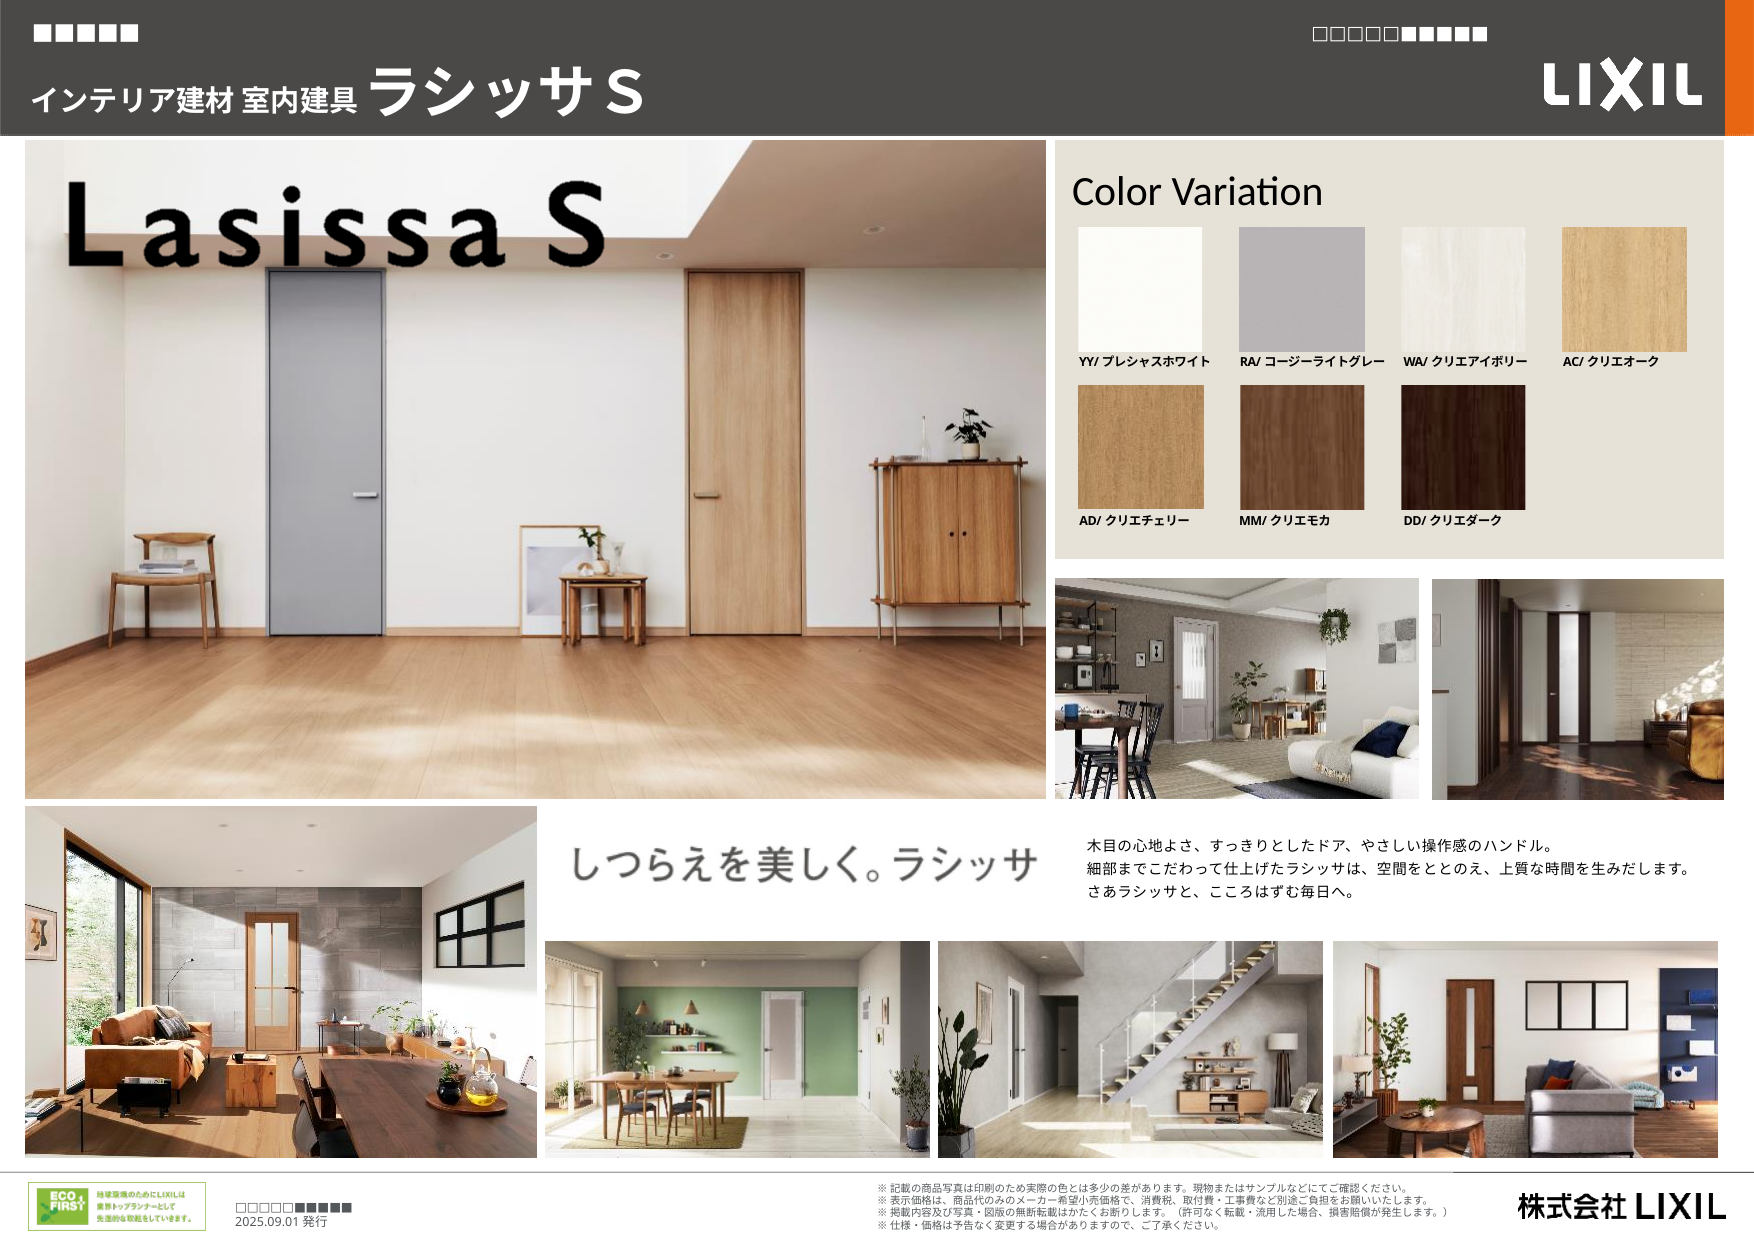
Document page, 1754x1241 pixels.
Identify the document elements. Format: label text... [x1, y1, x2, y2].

text_box 木目の心地よさ、すっきりとしたドア、やさしい操作感のハンドル。 細部までこだわって仕上げたラシッサは、空間をととのえ、上質な時間を生みだします。 さあラシッサと、こころはずむ毎日へ。 [1072, 823, 1733, 909]
text_box ラシッサＳ [363, 54, 654, 126]
picture [1078, 384, 1204, 509]
picture [545, 941, 930, 1158]
picture [28, 1182, 206, 1231]
picture [1401, 227, 1526, 352]
picture [938, 941, 1323, 1158]
picture [1055, 578, 1420, 800]
picture [1333, 941, 1718, 1158]
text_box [1055, 139, 1724, 560]
text_box □□□□□■■■■■ [1310, 21, 1489, 44]
picture [1401, 385, 1526, 510]
picture [1431, 579, 1724, 800]
picture [24, 806, 537, 1159]
picture [552, 835, 1049, 899]
picture [24, 139, 1047, 799]
text_box インテリア建材 室内建具 [30, 82, 360, 118]
text_box □□□□□■■■■■ 2025.09.01発行 [235, 1199, 442, 1230]
picture [1561, 226, 1687, 352]
picture [1518, 1193, 1726, 1219]
text_box ■■■■■ [31, 16, 141, 44]
picture [1239, 227, 1365, 352]
picture [1078, 227, 1203, 352]
picture [1240, 385, 1365, 510]
picture [0, 0, 1754, 136]
